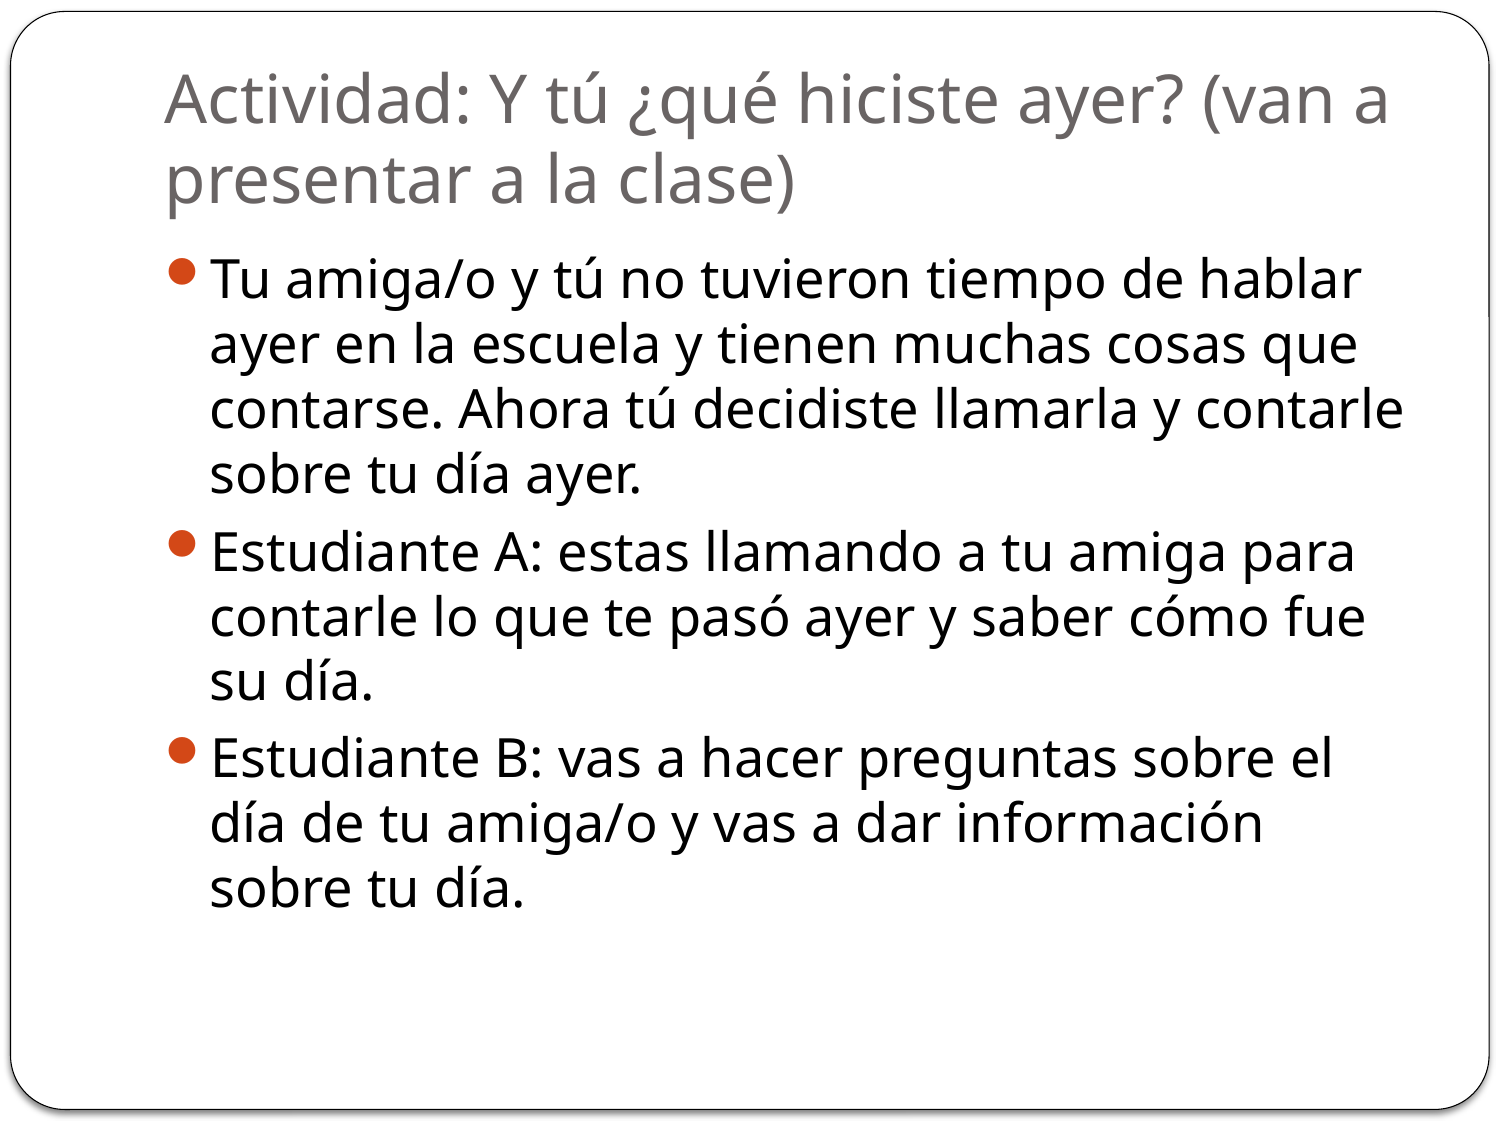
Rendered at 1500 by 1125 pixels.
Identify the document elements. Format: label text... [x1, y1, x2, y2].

title Actividad: Y tú ¿qué hiciste ayer? (van a presentar a la clase) [150, 45, 1425, 233]
list Tu amiga/o y tú no tuvieron tiempo de hablar ayer en la escuela y tienen muchas cosas que contarse. Ahora tú decidiste llamarla y contarle sobre tu día ayer. Estudiante A: estas llamando a tu amiga para contarle lo que te pasó ayer y saber cómo fue su día. Estudiante B: vas a hacer preguntas sobre el día de tu amiga/o y vas a dar información sobre tu día. [150, 237, 1425, 988]
